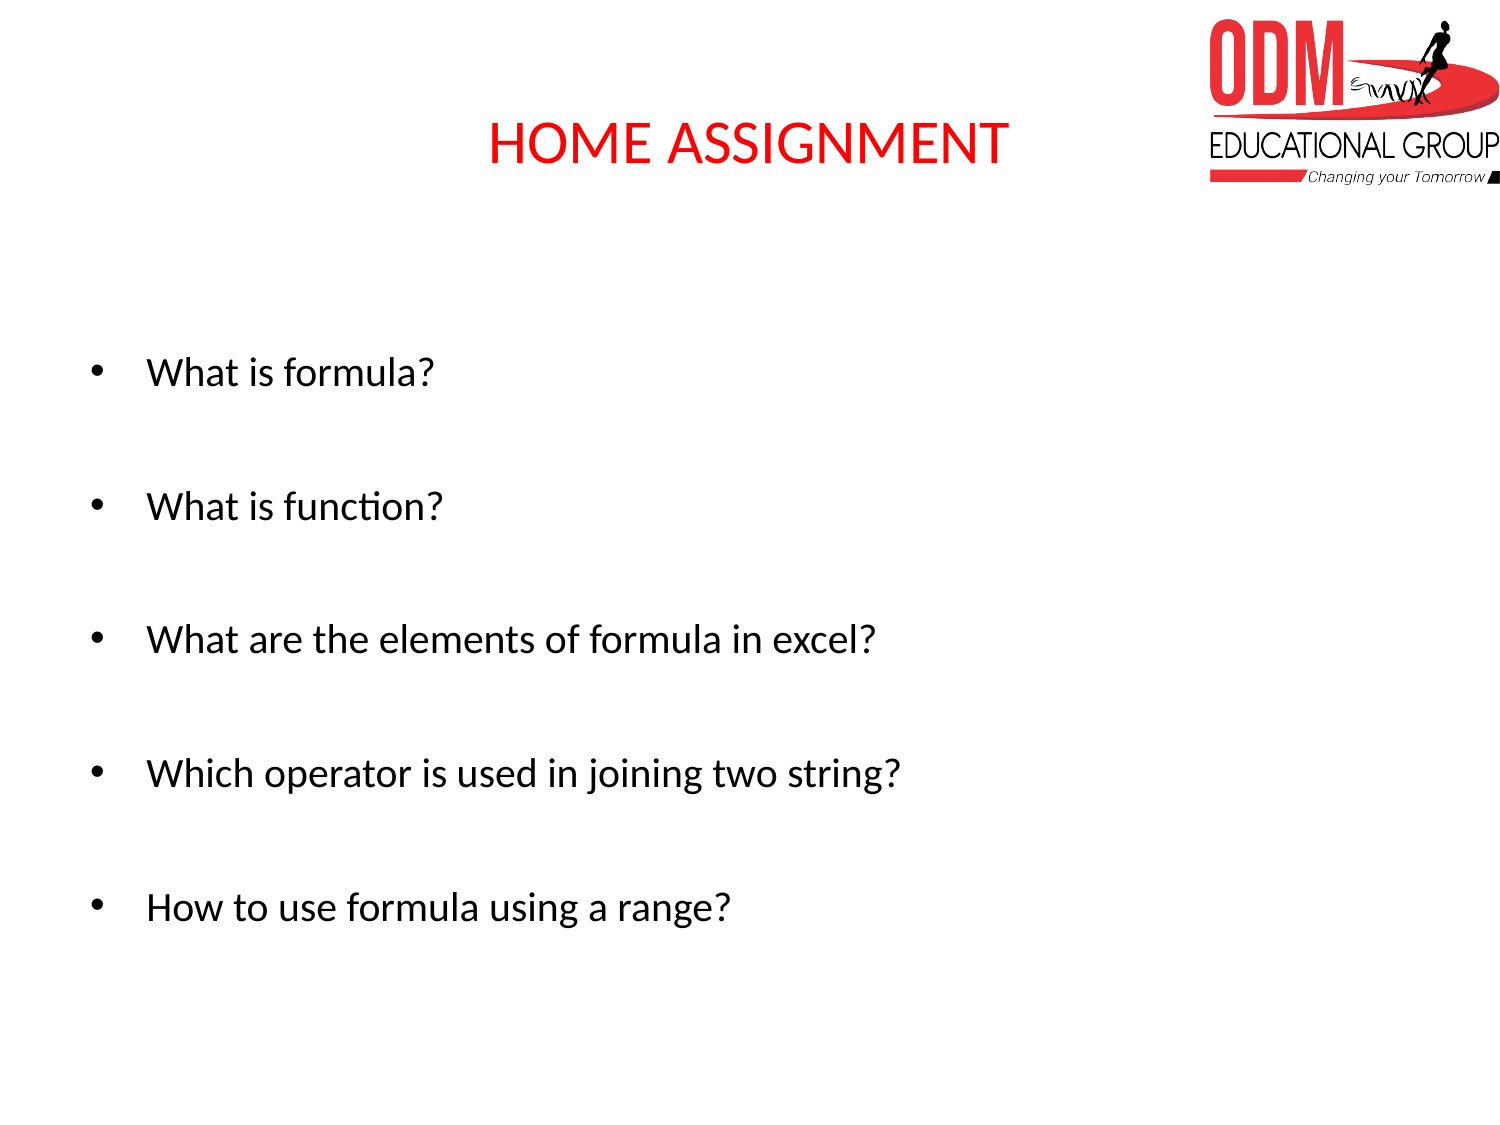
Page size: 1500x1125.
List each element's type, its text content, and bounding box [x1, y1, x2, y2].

list What is formula? What is function? What are the elements of formula in excel? Which operator is used in joining two string? How to use formula using a range? [75, 262, 1425, 1005]
title HOME ASSIGNMENT [75, 45, 1425, 233]
picture [1210, 18, 1500, 185]
